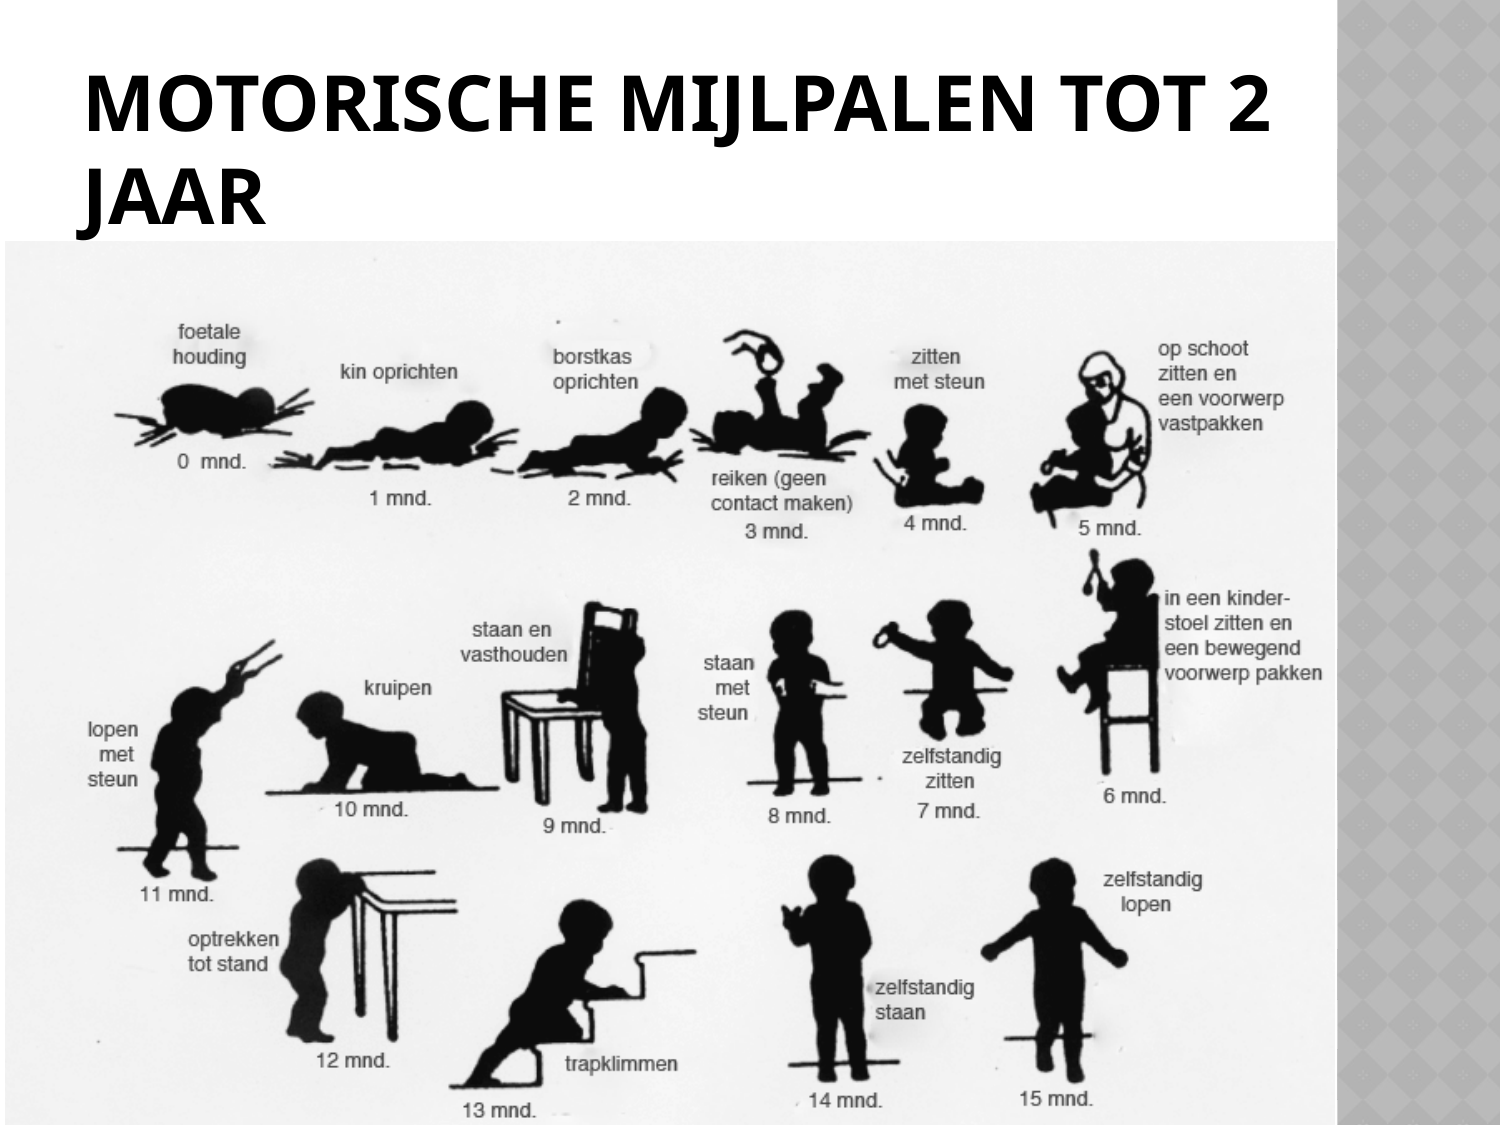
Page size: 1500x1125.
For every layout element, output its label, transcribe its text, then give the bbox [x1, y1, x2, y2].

picture [5, 241, 1336, 1125]
title Motorische mijlpalen tot 2 jaar [75, 52, 1436, 240]
